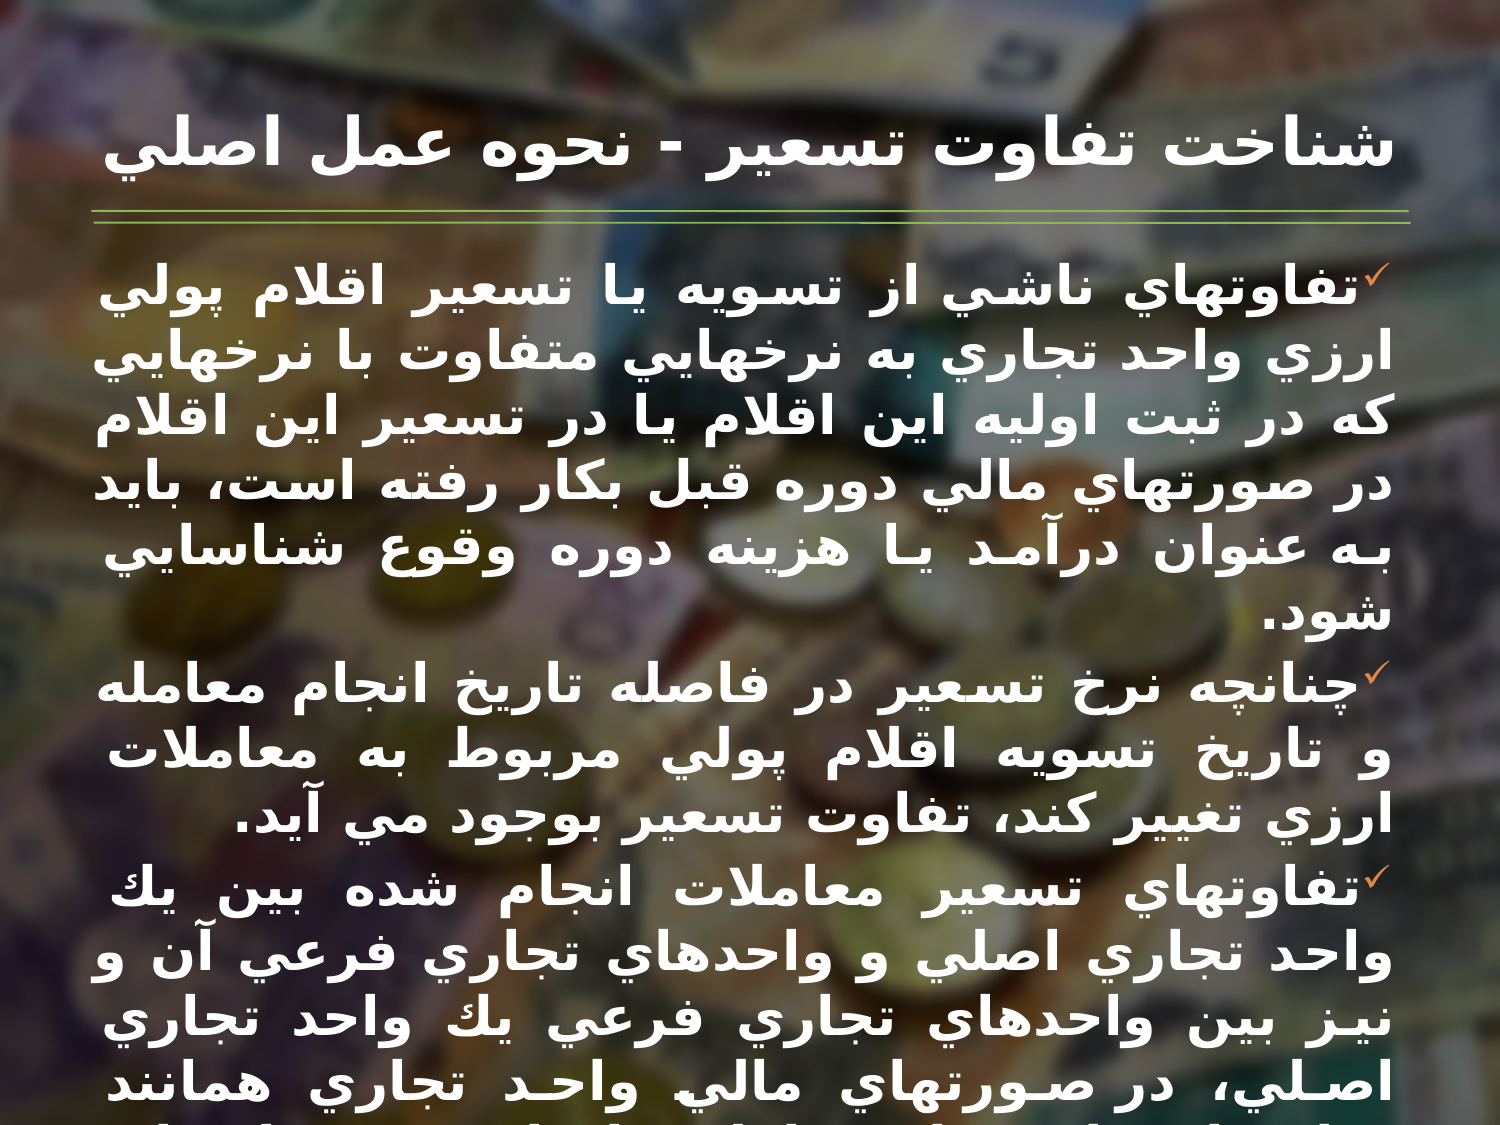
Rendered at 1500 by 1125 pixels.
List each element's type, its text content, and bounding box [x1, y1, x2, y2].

title شناخت‌ تفاوت‌ تسعير - نحوه‌ عمل‌ اصلي‌ [75, 45, 1425, 233]
list تفاوتهاي‌ ناشي از تسويه‌ يا تسعير اقلام‌ پولي‌ ارزي‌ واحد تجاري‌ به‌ نرخهايي‌ متفاوت‌ با نرخهايي‌ كه‌ در ثبت‌ اوليه‌ اين‌ اقلام‌ يا در تسعير اين‌ اقلام‌ در صورتهاي‌ مالي‌ دوره‌ قبل‌ بكار رفته‌ است‌، بايد به عنوان‌ درآمد يا هزينه‌ دوره‌ وقوع‌ شناسايي‌ شود. چنانچه‌ نرخ‌ تسعير در فاصله‌ تاريخ‌ انجام‌ معامله‌ و تاريخ‌ تسويه‌ اقلام‌ پولي‌ مربوط‌ به‌ معاملات‌ ارزي‌ تغيير كند، تفاوت‌ تسعير بوجود مي‌ آيد. تفاوتهاي‌ تسعير معاملات‌ انجام‌ شده‌ بين‌ يك‌ واحد تجاري‌ اصلي‌ و واحدهاي‌ تجاري‌ فرعي‌ آن‌ و نيز بين‌ واحدهاي‌ تجاري‌ فرعي‌ يك‌ واحد تجاري‌ اصلي‌، در صورتهاي‌ مالي‌ واحد تجاري‌ همانند تفاوتهاي‌ ناشي از معاملات‌ انجام‌ شده‌ با ساير اشخاص‌، به عنوان‌ بخشي از سود و زيان‌ دوره‌ گزارش‌ مي‌ شود. [75, 242, 1425, 1043]
picture [0, 0, 1500, 1125]
